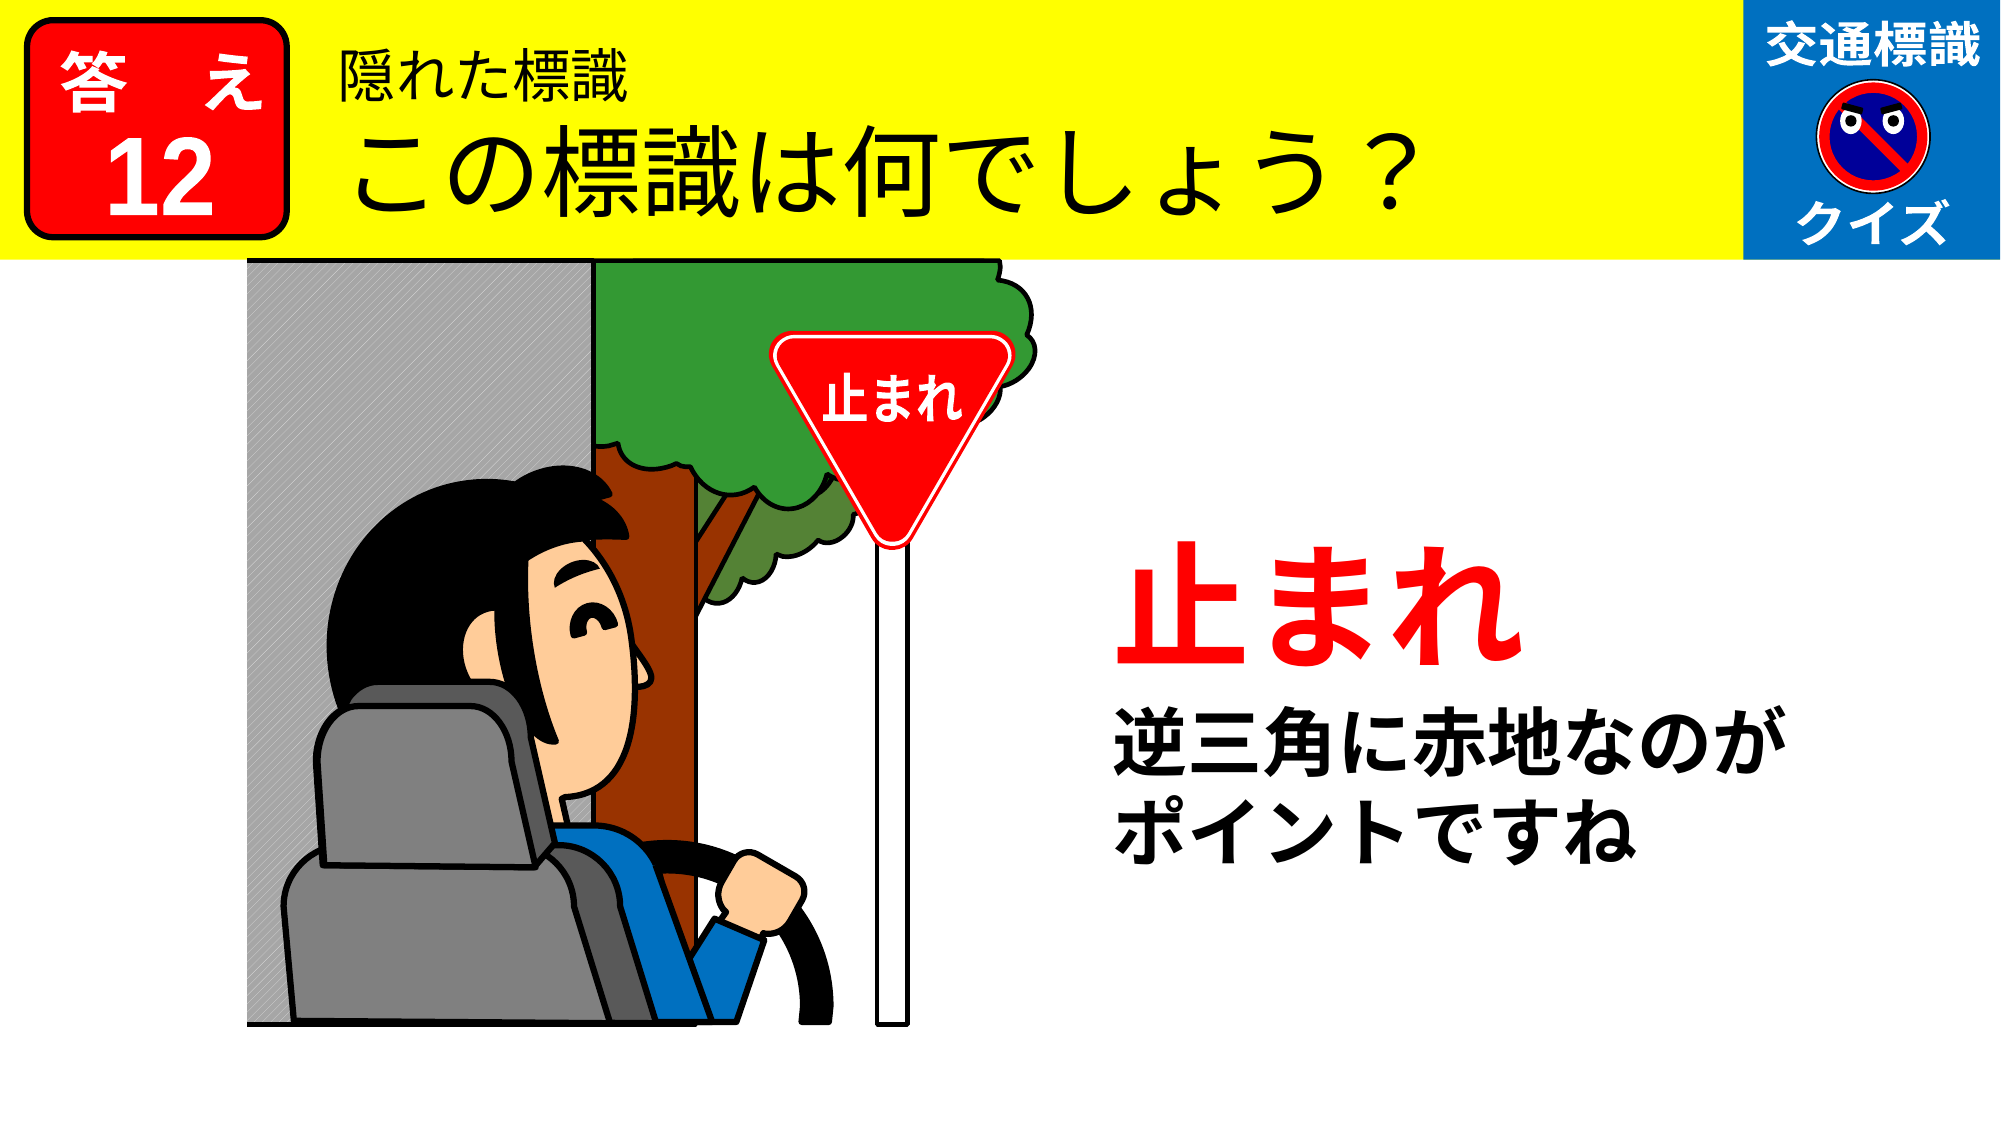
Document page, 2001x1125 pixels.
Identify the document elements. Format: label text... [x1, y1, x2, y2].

text_box 逆三角に赤地なのが ポイントですね [1097, 688, 1968, 883]
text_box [585, 260, 1015, 480]
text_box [768, 330, 1016, 1025]
text_box [246, 260, 584, 1025]
text_box この標識は何でしょう？ [326, 101, 1457, 237]
text_box [1018, 287, 1036, 378]
text_box 隠れた標識 [323, 32, 645, 117]
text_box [283, 481, 763, 1024]
text_box 止まれ [1097, 513, 1932, 688]
